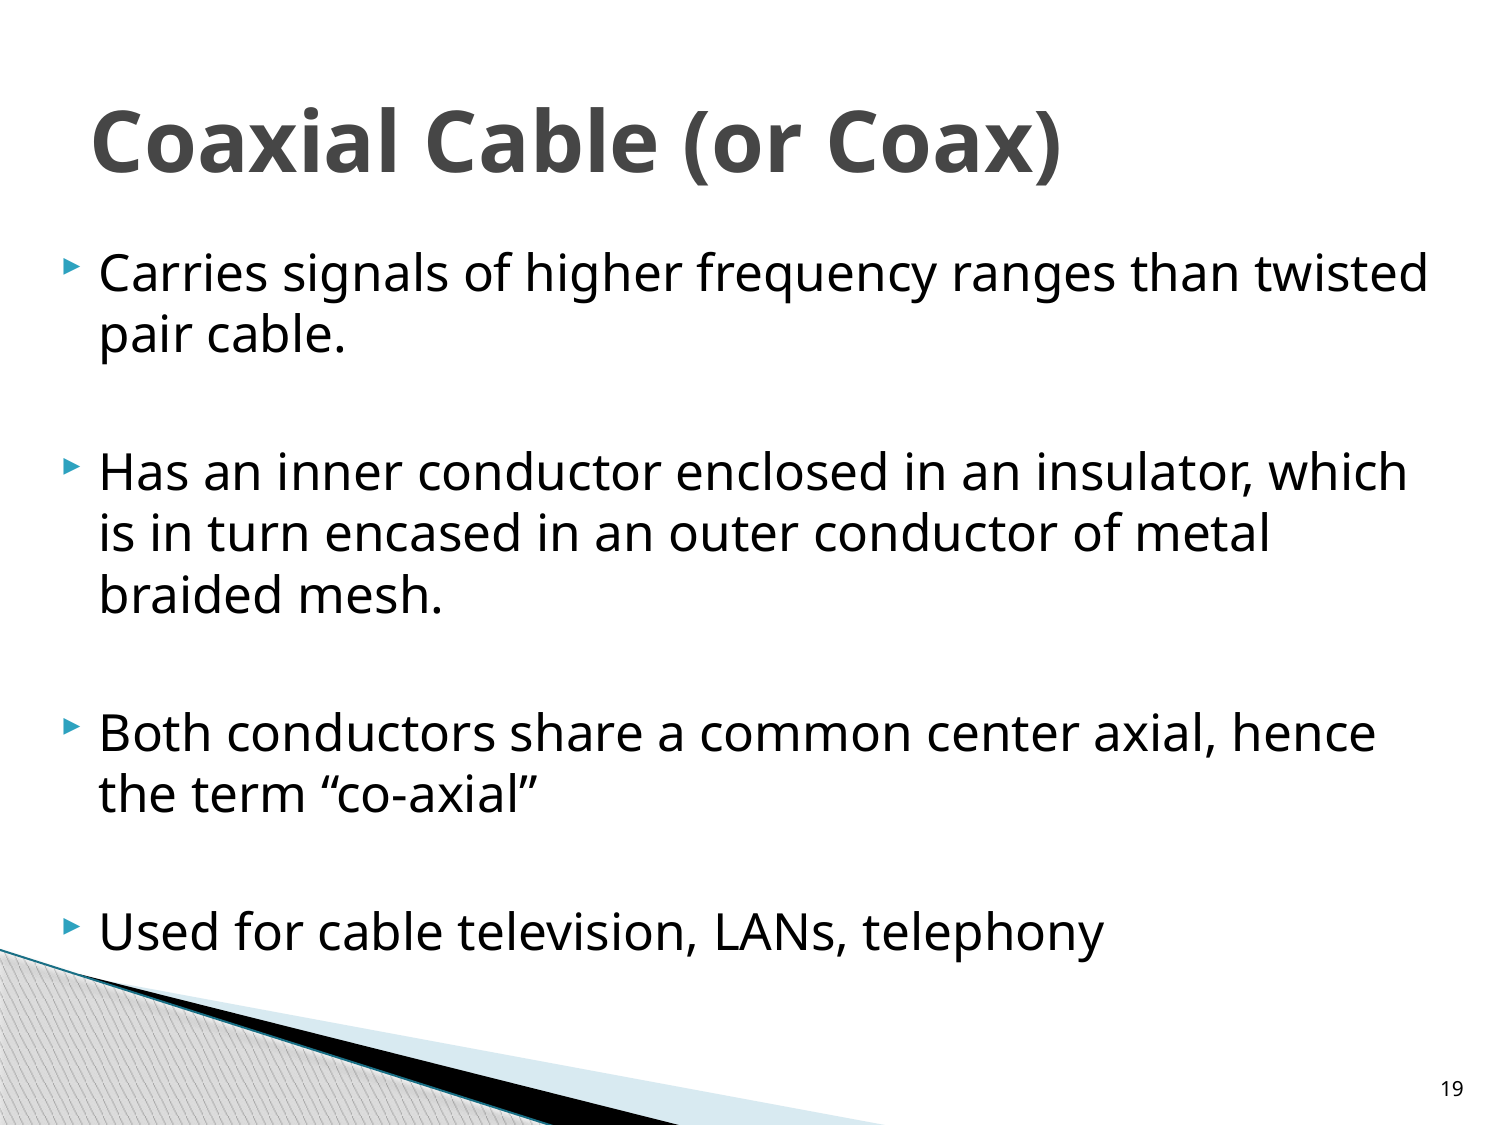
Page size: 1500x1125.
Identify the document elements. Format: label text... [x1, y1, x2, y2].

list Carries signals of higher frequency ranges than twisted pair cable. Has an inner conductor enclosed in an insulator, which is in turn encased in an outer conductor of metal braided mesh. Both conductors share a common center axial, hence the term “co-axial” Used for cable television, LANs, telephony [29, 232, 1447, 975]
title Coaxial Cable (or Coax) [75, 45, 1425, 233]
slide_number 19 [1418, 1051, 1479, 1112]
